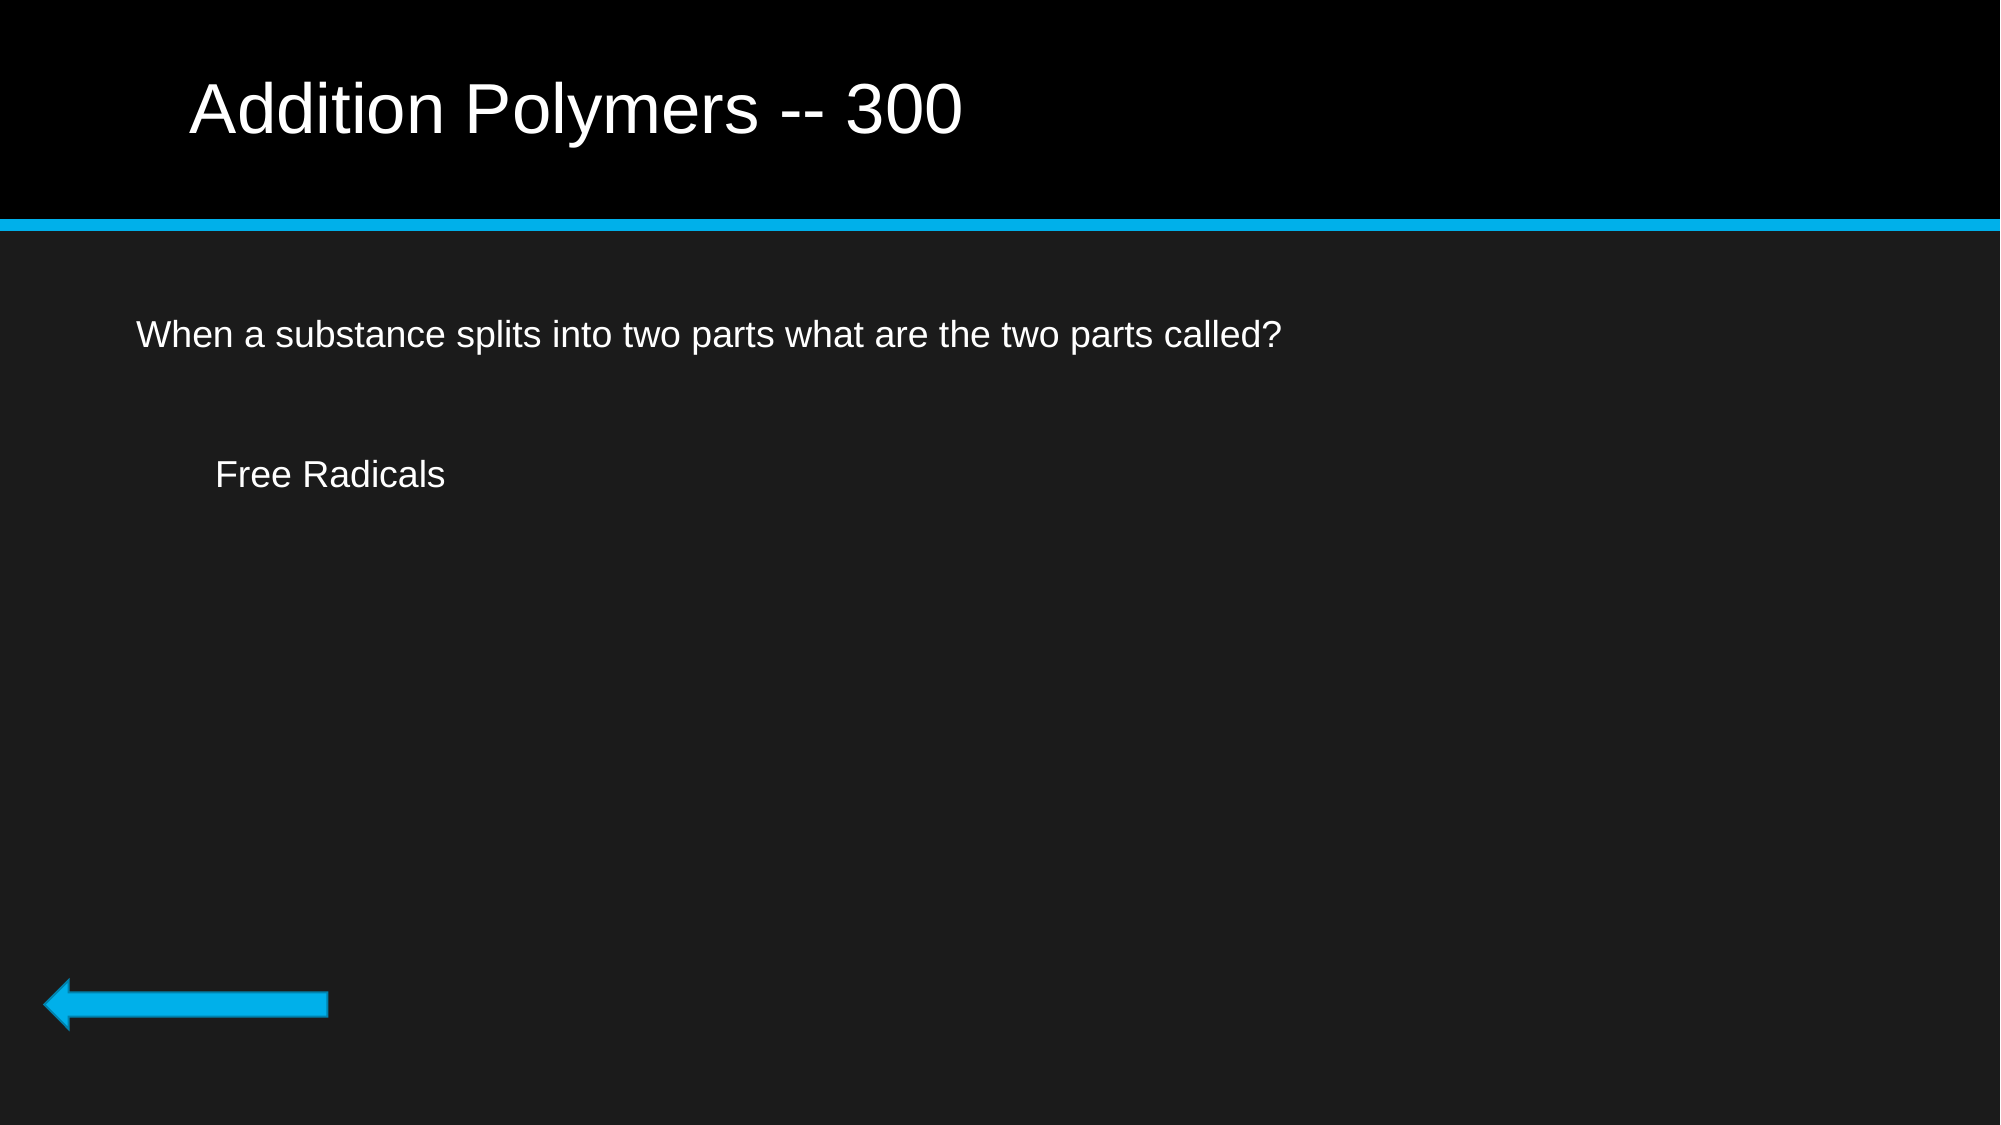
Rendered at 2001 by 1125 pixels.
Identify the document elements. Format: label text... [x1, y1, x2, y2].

title Addition Polymers -- 300 [174, 20, 1825, 201]
text_box When a substance splits into two parts what are the two parts called? [121, 302, 1298, 362]
text_box [42, 977, 329, 1032]
text_box Free Radicals [200, 443, 461, 503]
